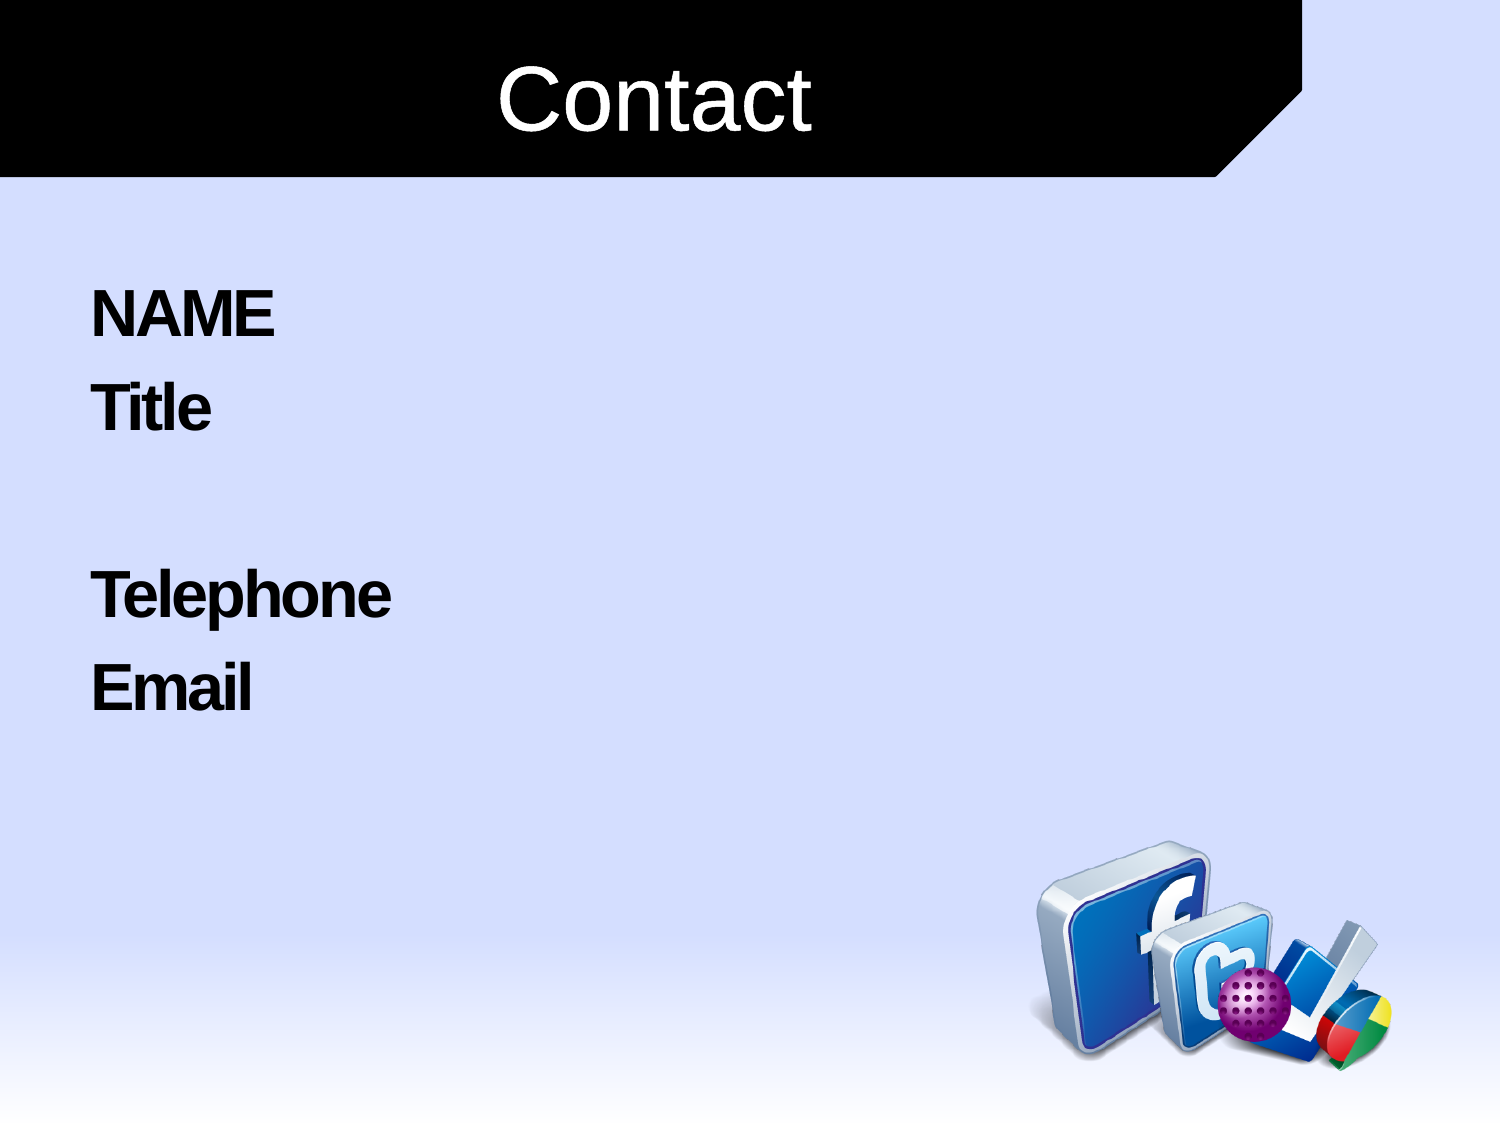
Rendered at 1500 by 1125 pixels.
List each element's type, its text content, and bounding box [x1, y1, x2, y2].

title Contact [8, 0, 1300, 188]
list NAME Title Telephone Email [75, 262, 1425, 1005]
picture [999, 837, 1398, 1073]
